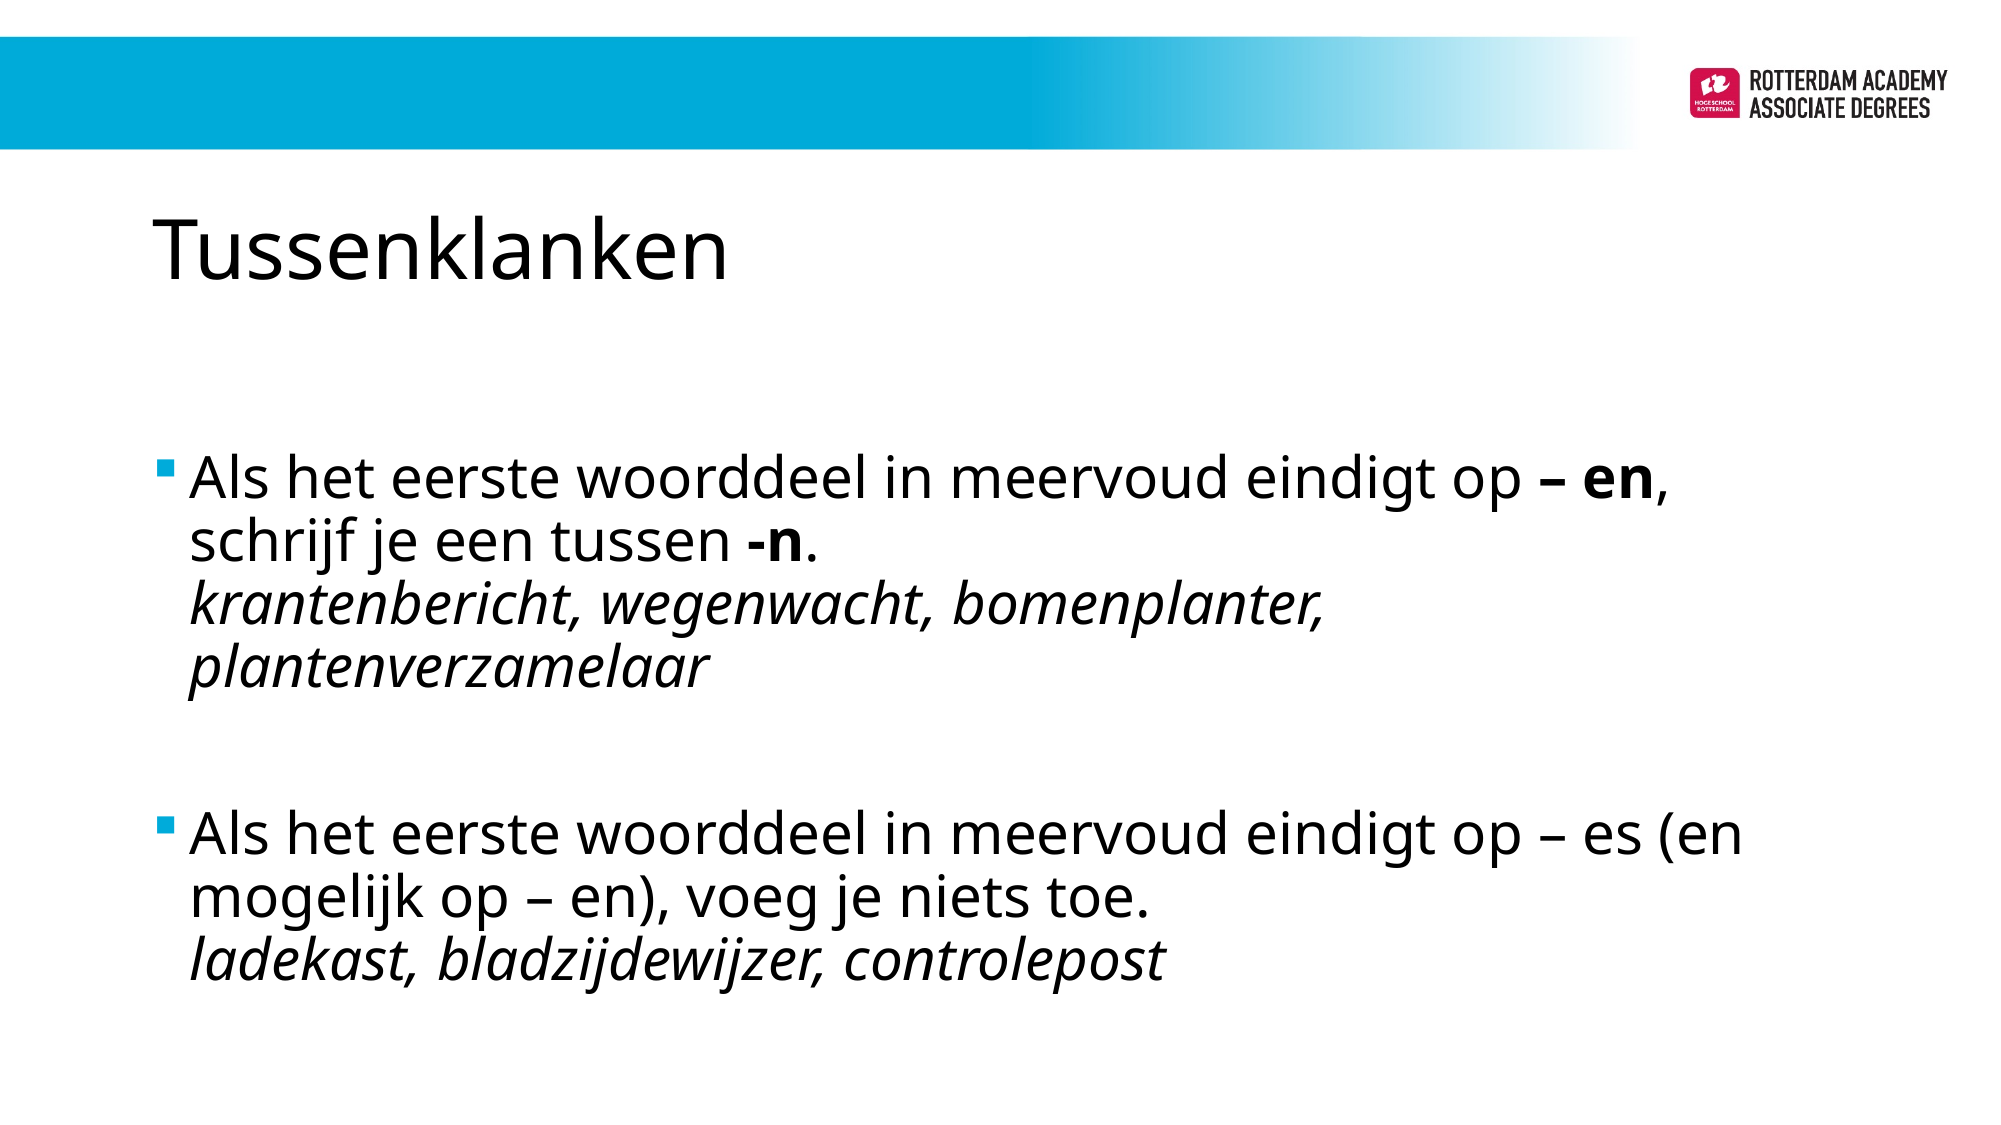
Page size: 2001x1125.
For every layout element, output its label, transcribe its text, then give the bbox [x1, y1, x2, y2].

picture [0, 0, 2000, 184]
list Als het eerste woorddeel in meervoud eindigt op – en, schrijf je een tussen -n. krantenbericht, wegenwacht, bomenplanter, plantenverzamelaar Als het eerste woorddeel in meervoud eindigt op – es (en mogelijk op – en), voeg je niets toe. ladekast, bladzijdewijzer, controlepost [137, 440, 1863, 985]
title Tussenklanken [137, 175, 1863, 329]
